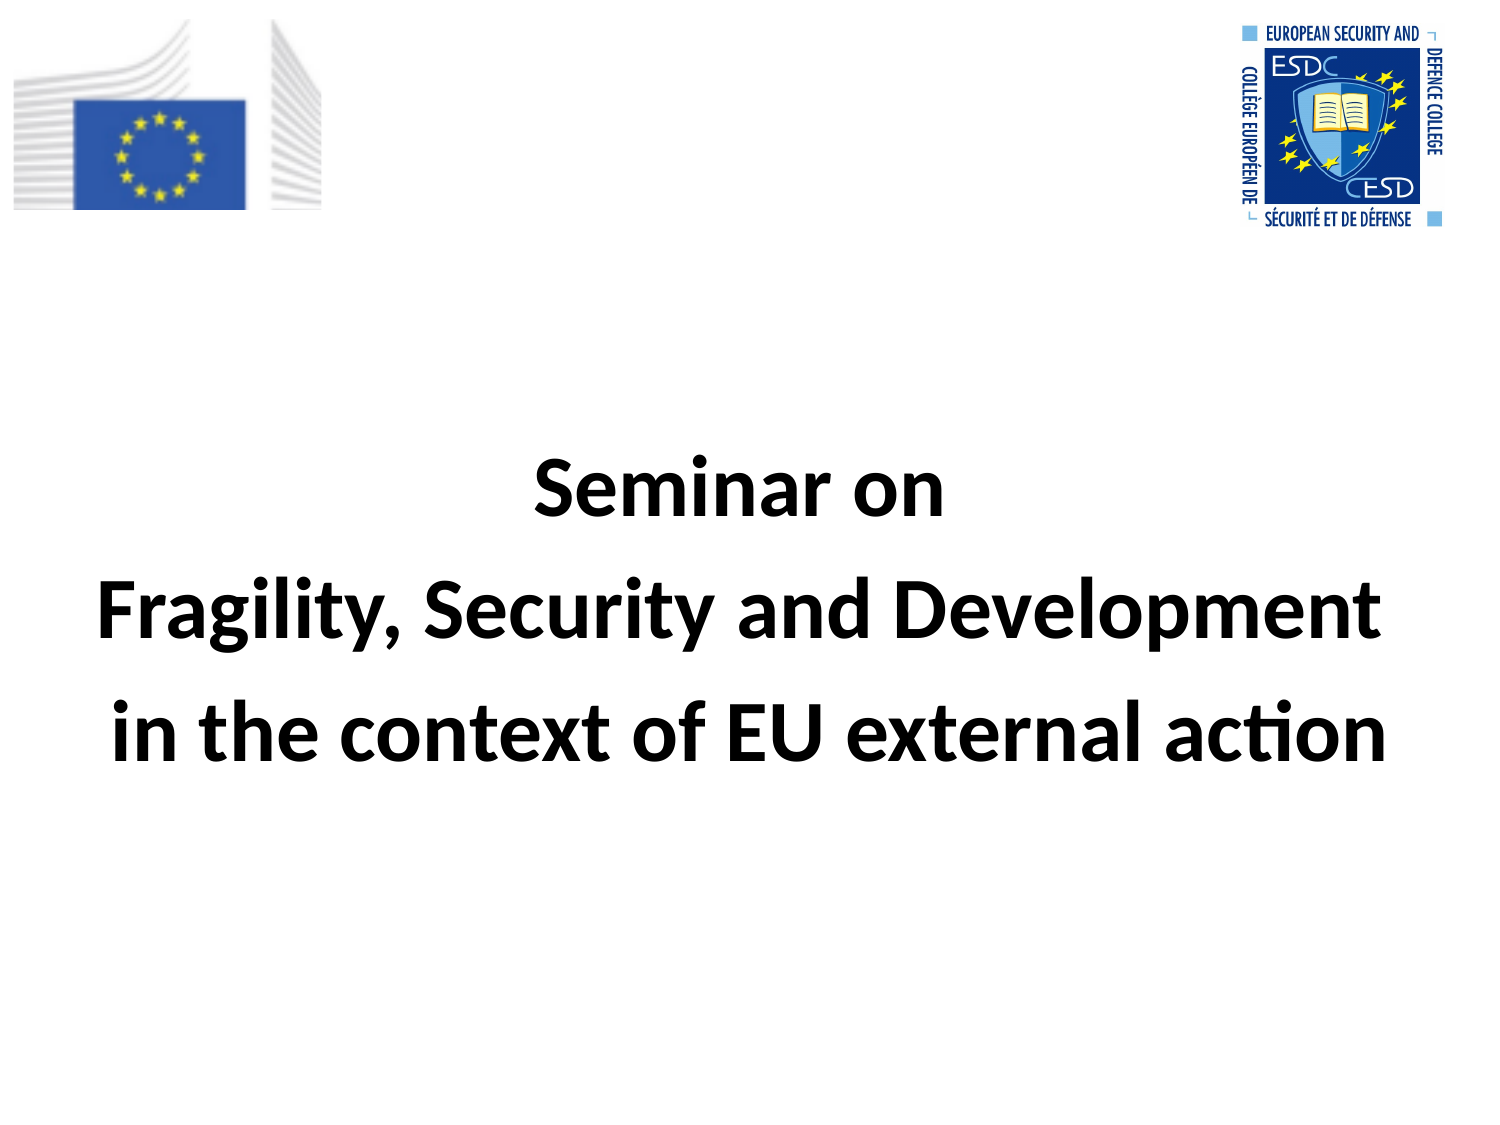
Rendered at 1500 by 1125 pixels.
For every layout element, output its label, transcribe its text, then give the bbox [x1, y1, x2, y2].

picture [1239, 23, 1446, 227]
picture [13, 19, 322, 210]
list Seminar on Fragility, Security and Development in the context of EU external action [75, 421, 1425, 918]
